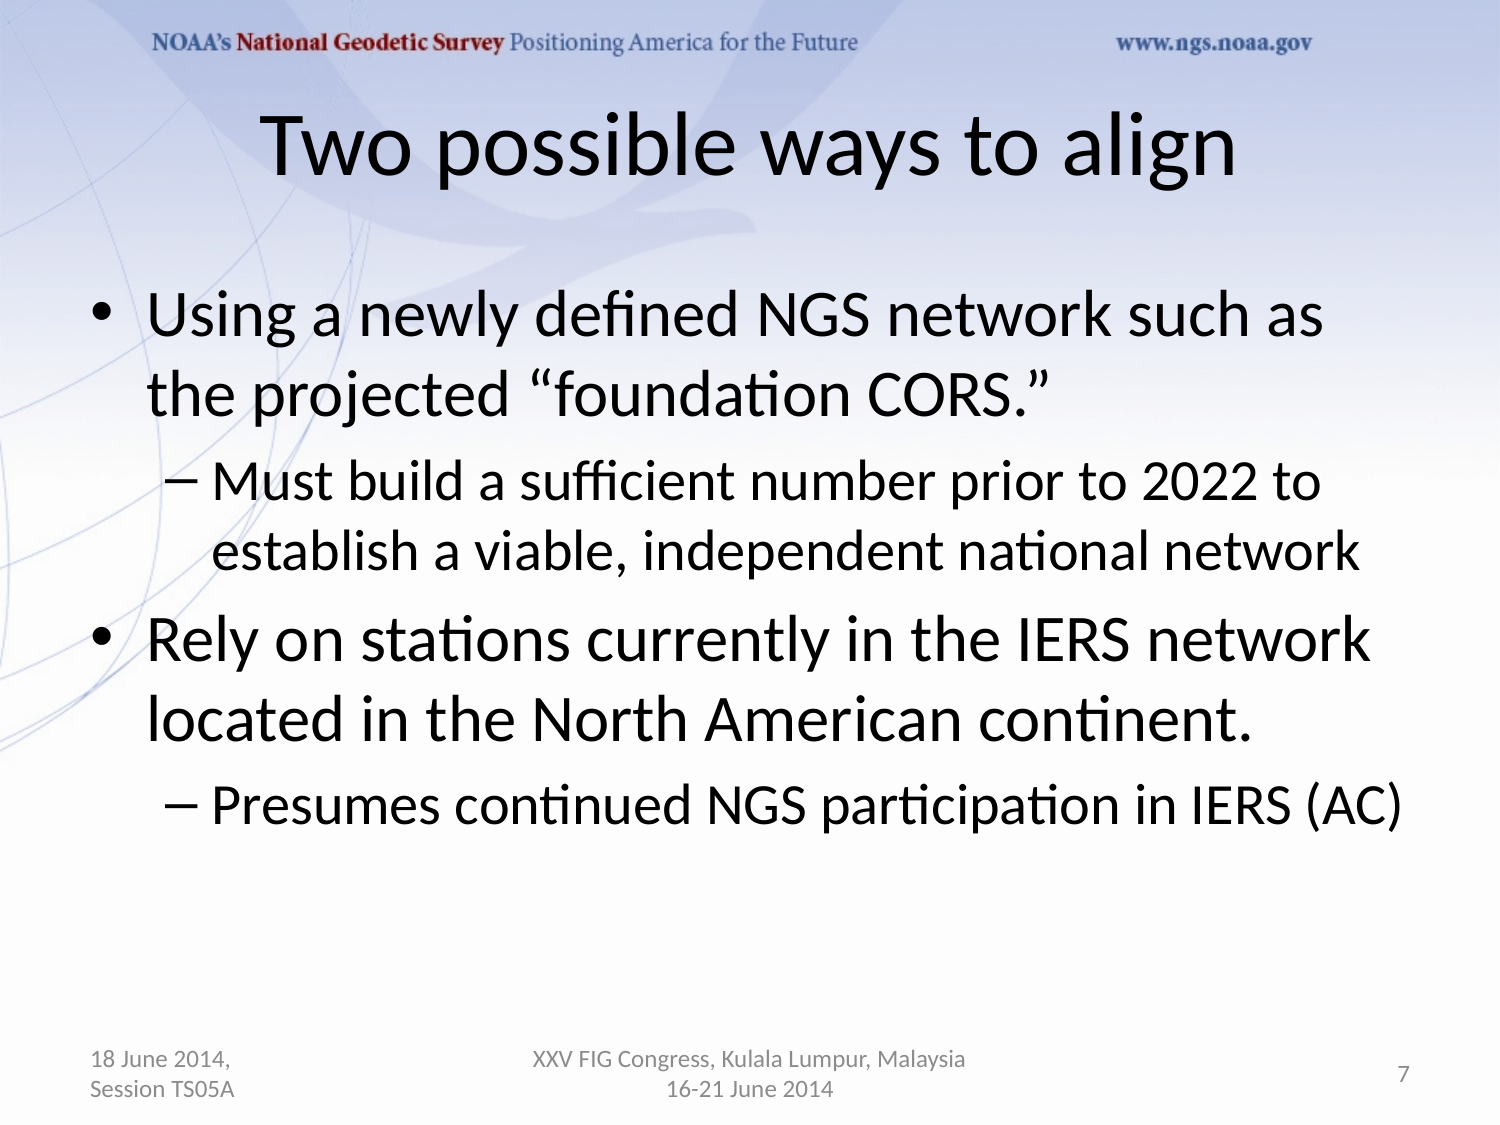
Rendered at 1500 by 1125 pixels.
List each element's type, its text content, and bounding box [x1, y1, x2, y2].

title Two possible ways to align [74, 44, 1426, 233]
list Using a newly defined NGS network such as the projected “foundation CORS.” Must build a sufficient number prior to 2022 to establish a viable, independent national network Rely on stations currently in the IERS network located in the North American continent. Presumes continued NGS participation in IERS (AC) [74, 262, 1426, 1006]
picture [0, 0, 1500, 1125]
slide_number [75, 1042, 425, 1103]
footer XXV FIG Congress, Kulala Lumpur, Malaysia 16-21 June 2014 [512, 1042, 988, 1103]
slide_number 7 [1074, 1042, 1425, 1103]
